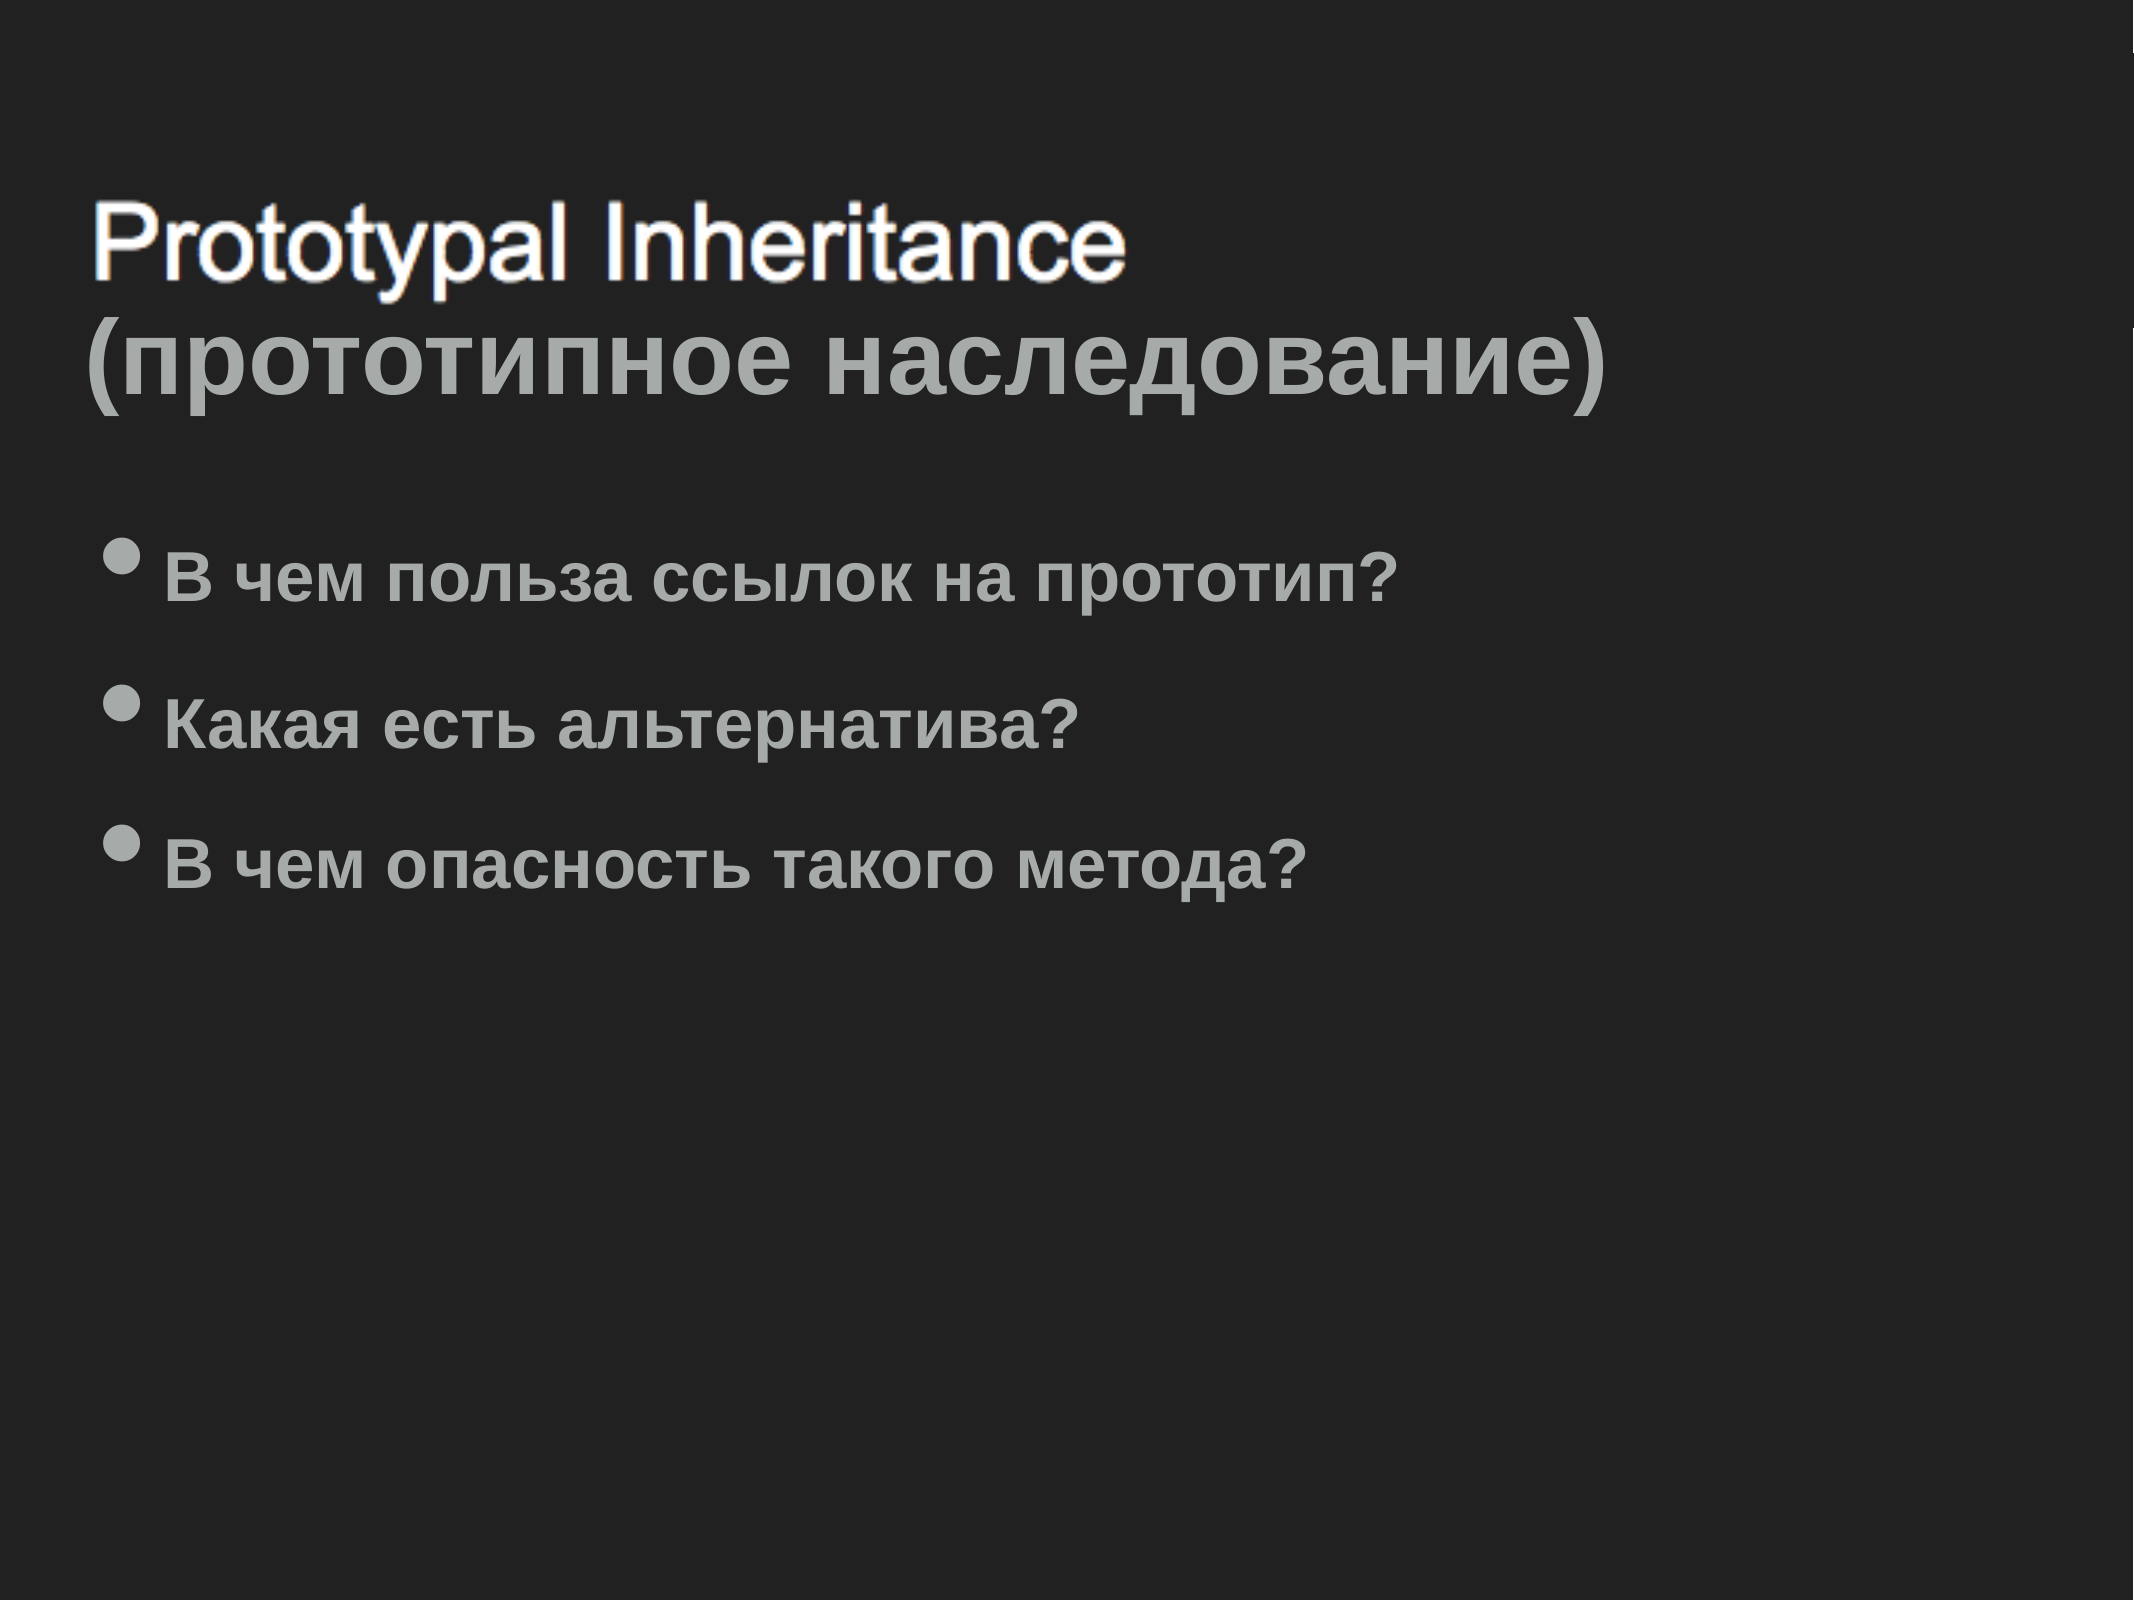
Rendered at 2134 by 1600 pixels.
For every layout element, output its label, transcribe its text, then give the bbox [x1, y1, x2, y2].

text_box В чем опасность такого метода? [90, 809, 1817, 912]
picture [0, 53, 2134, 328]
text_box (прототипное наследование) [75, 328, 1619, 425]
text_box В чем польза ссылок на прототип? [90, 522, 1817, 624]
text_box Какая есть альтернатива? [90, 669, 1817, 771]
